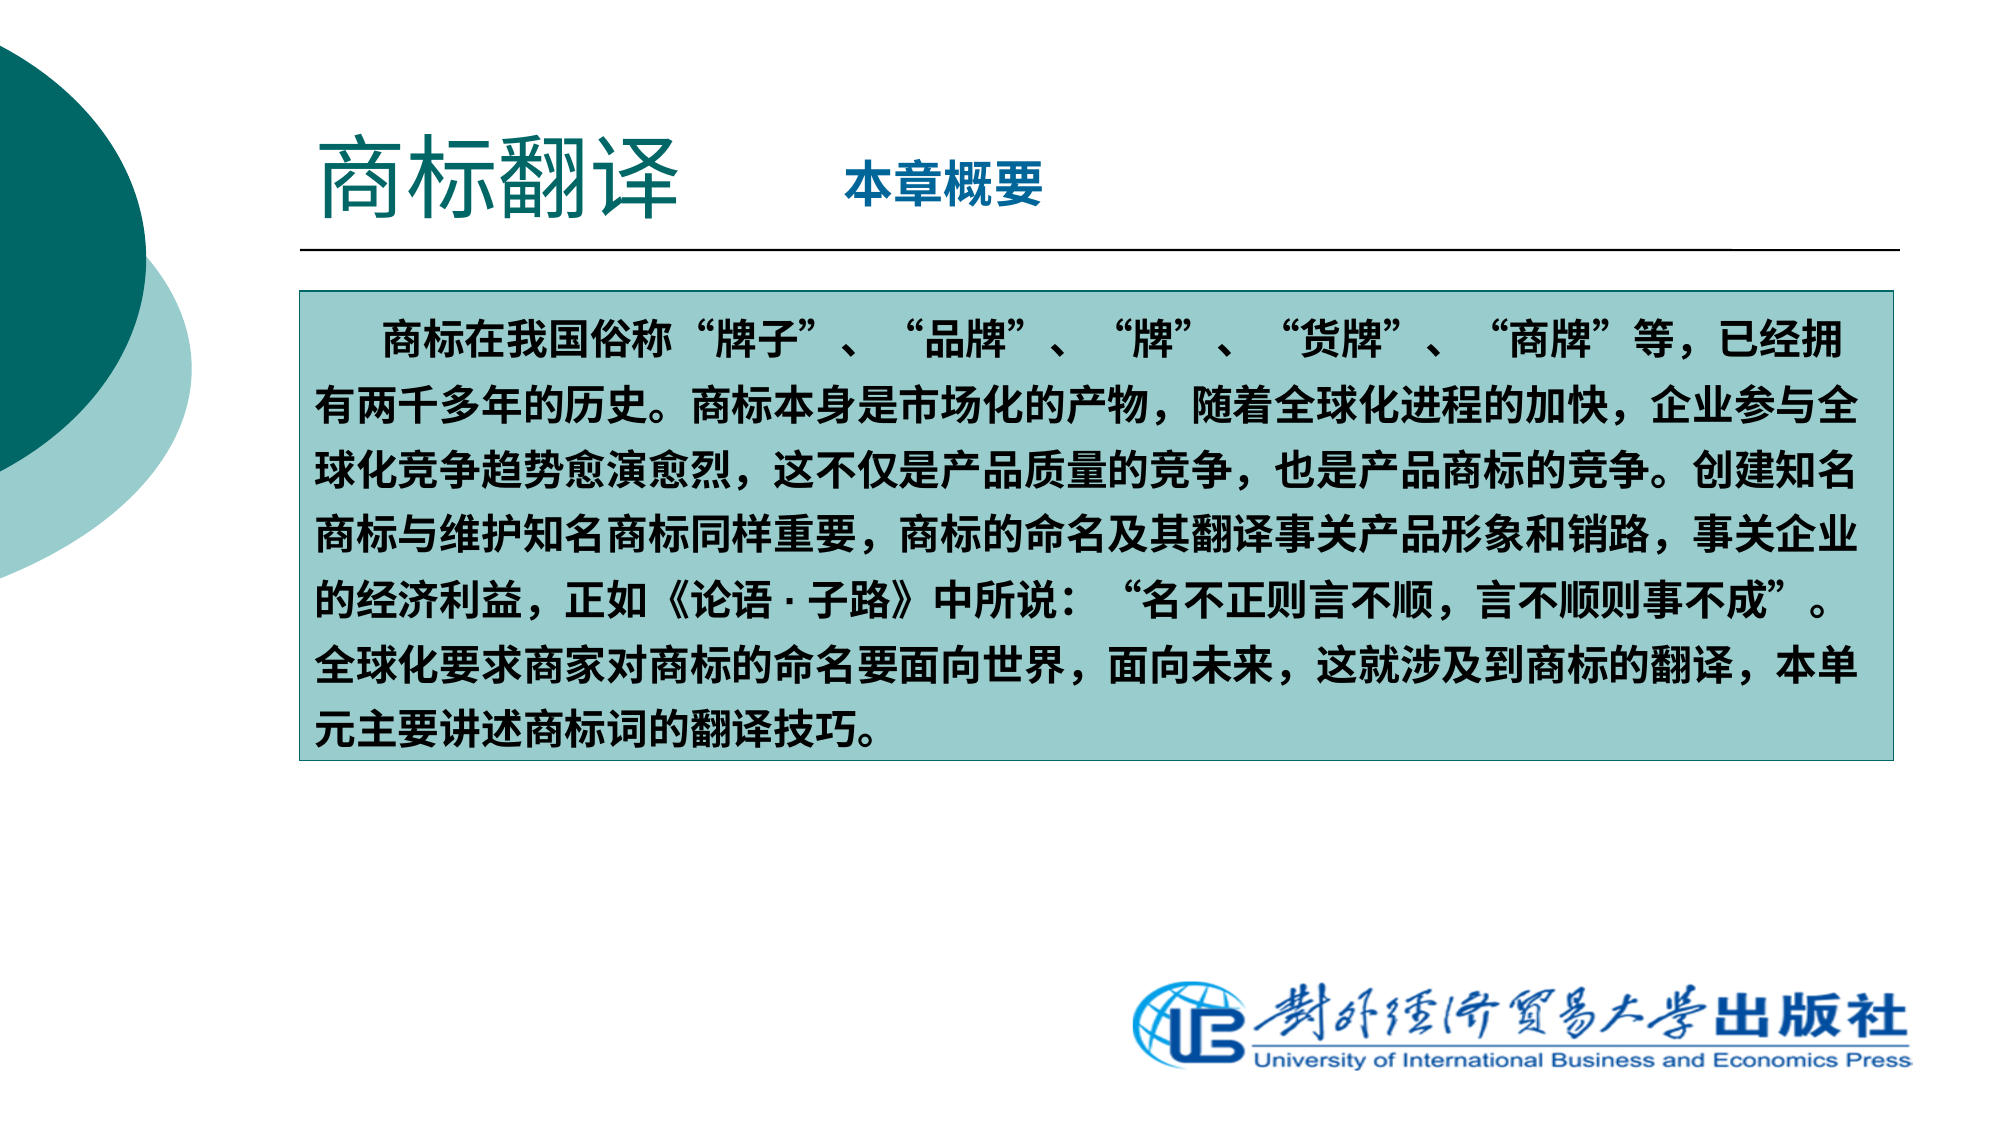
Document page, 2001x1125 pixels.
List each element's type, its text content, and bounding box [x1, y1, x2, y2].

text_box 本章概要 [740, 137, 1148, 220]
picture [1054, 922, 2000, 1125]
text_box 商标在我国俗称“牌子”、“品牌”、“牌”、“货牌”、“商牌”等，已经拥有两千多年的历史。商标本身是市场化的产物，随着全球化进程的加快，企业参与全球化竞争趋势愈演愈烈，这不仅是产品质量的竞争，也是产品商标的竞争。创建知名商标与维护知名商标同样重要，商标的命名及其翻译事关产品形象和销路，事关企业的经济利益，正如《论语·子路》中所说：“名不正则言不顺，言不顺则事不成”。全球化要求商家对商标的命名要面向世界，面向未来，这就涉及到商标的翻译，本单元主要讲述商标词的翻译技巧。 [299, 290, 1894, 761]
title 商标翻译 [299, 49, 1900, 238]
